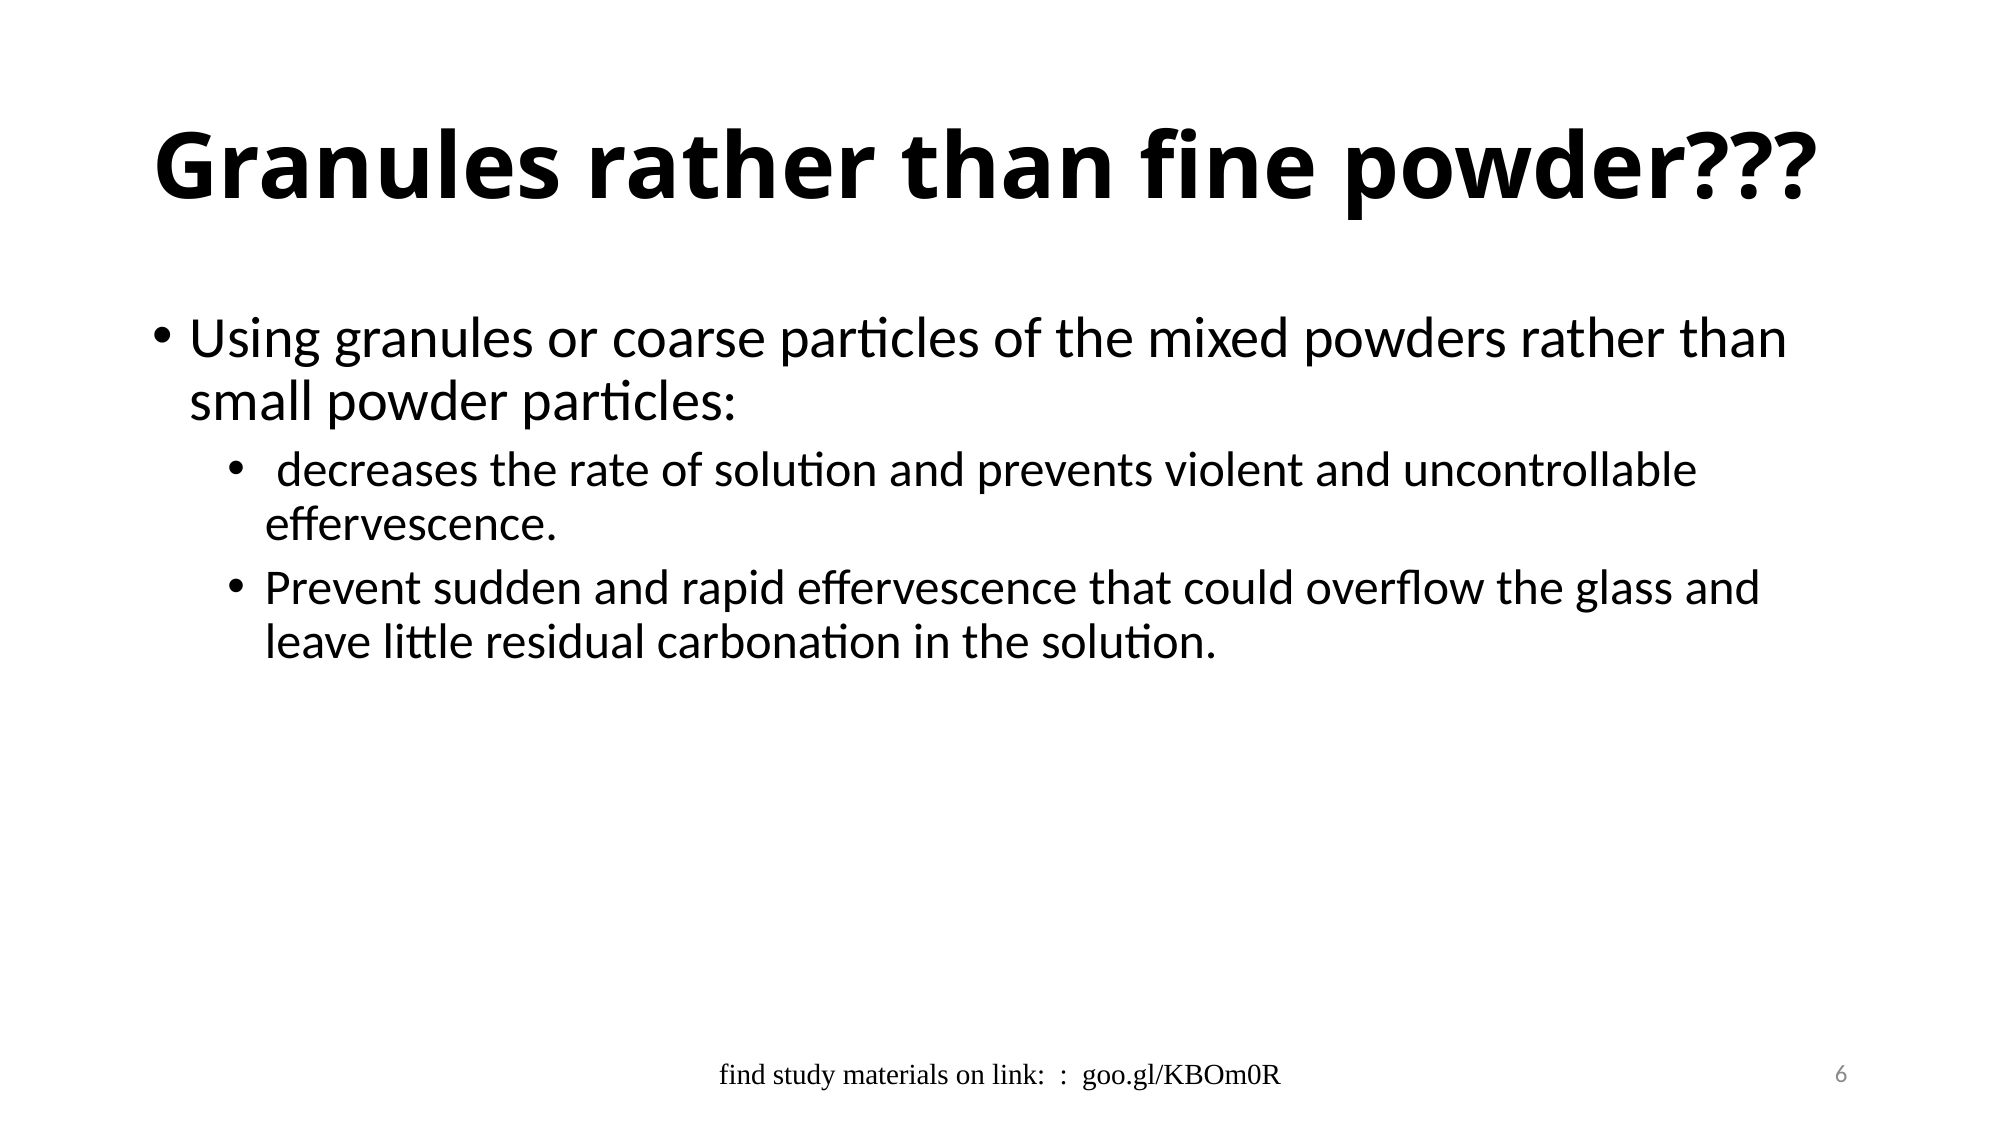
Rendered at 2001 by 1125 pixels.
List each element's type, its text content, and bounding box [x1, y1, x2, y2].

list Using granules or coarse particles of the mixed powders rather than small powder particles: decreases the rate of solution and prevents violent and uncontrollable effervescence. Prevent sudden and rapid effervescence that could overflow the glass and leave little residual carbonation in the solution. [137, 299, 1863, 1014]
title Granules rather than fine powder??? [137, 59, 1863, 278]
slide_number 6 [1412, 1042, 1863, 1103]
footer find study materials on link: : goo.gl/KBOm0R [662, 1042, 1338, 1103]
